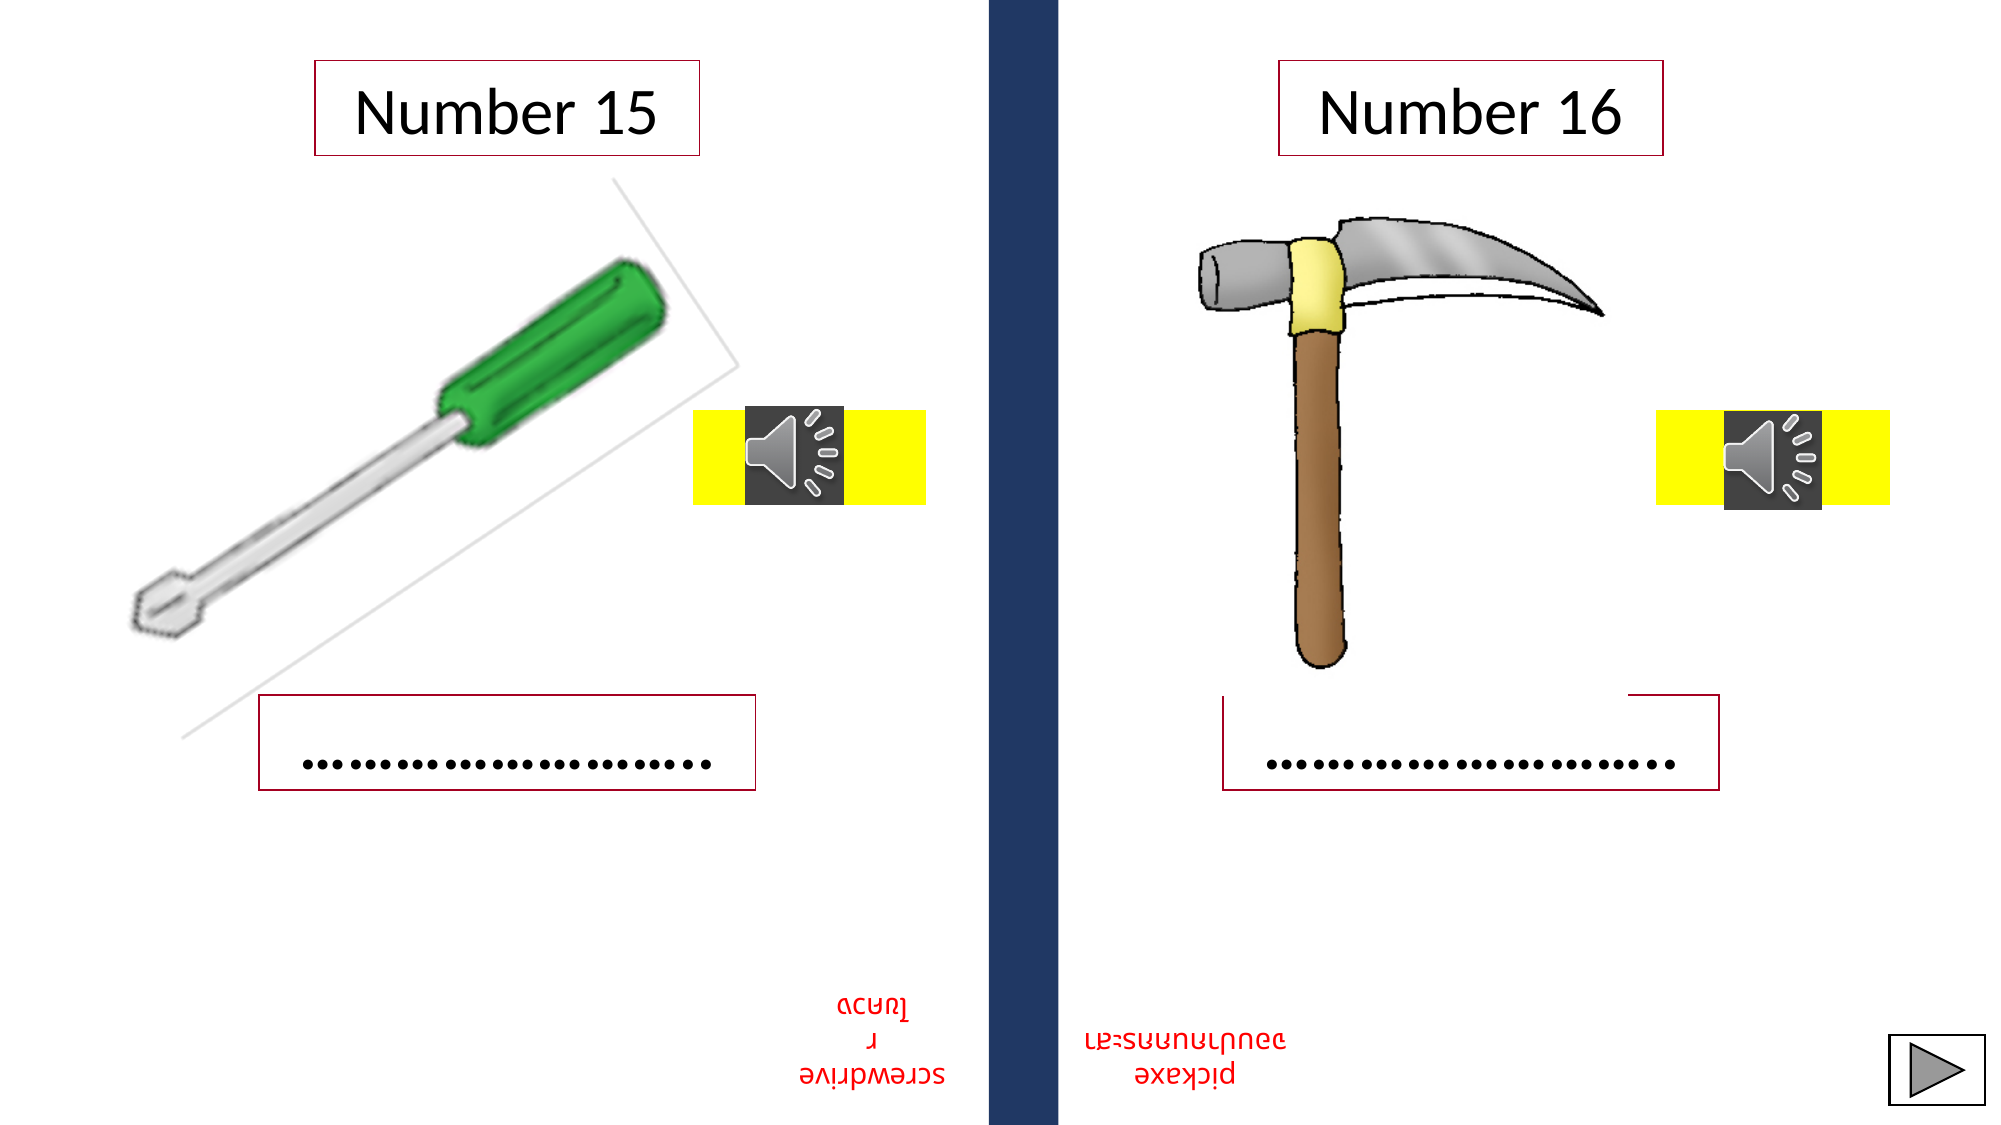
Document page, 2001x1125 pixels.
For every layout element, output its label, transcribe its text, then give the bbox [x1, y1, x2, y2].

text_box …………………….. [259, 695, 756, 790]
text_box Number 16 [1278, 60, 1664, 156]
table_header [845, 410, 926, 505]
table_header [1656, 410, 1722, 505]
picture [744, 405, 845, 506]
text_box [1888, 1034, 1986, 1106]
text_box …………………….. [1222, 695, 1720, 790]
table_header [1823, 410, 1890, 505]
picture [1722, 410, 1823, 511]
text_box screwdriver ไขควง [779, 985, 966, 1106]
text_box [988, 0, 1059, 1125]
text_box pickaxe จอบปากนกกระสา [1058, 1020, 1312, 1106]
text_box Number 15 [315, 60, 700, 156]
picture [58, 178, 742, 740]
table_header [738, 410, 744, 505]
picture [1153, 177, 1628, 696]
